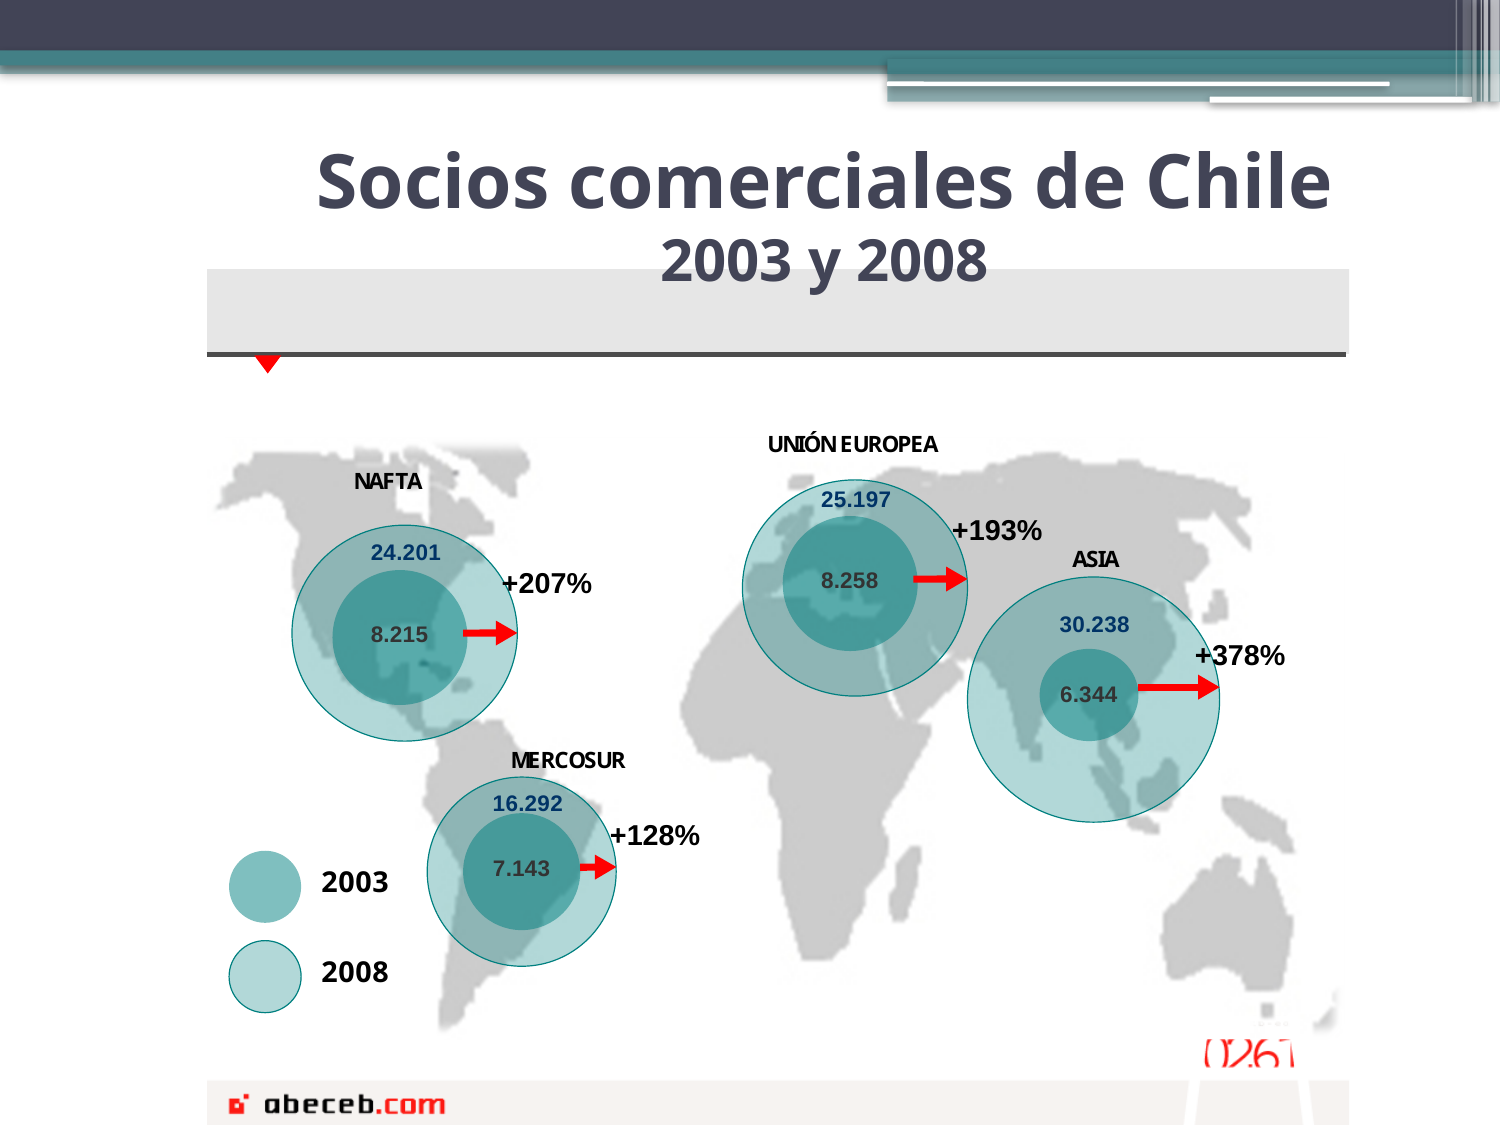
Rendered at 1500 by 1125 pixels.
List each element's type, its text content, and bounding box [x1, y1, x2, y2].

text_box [206, 268, 1350, 1125]
title Socios comerciales de Chile 2003 y 2008 [150, 125, 1500, 301]
